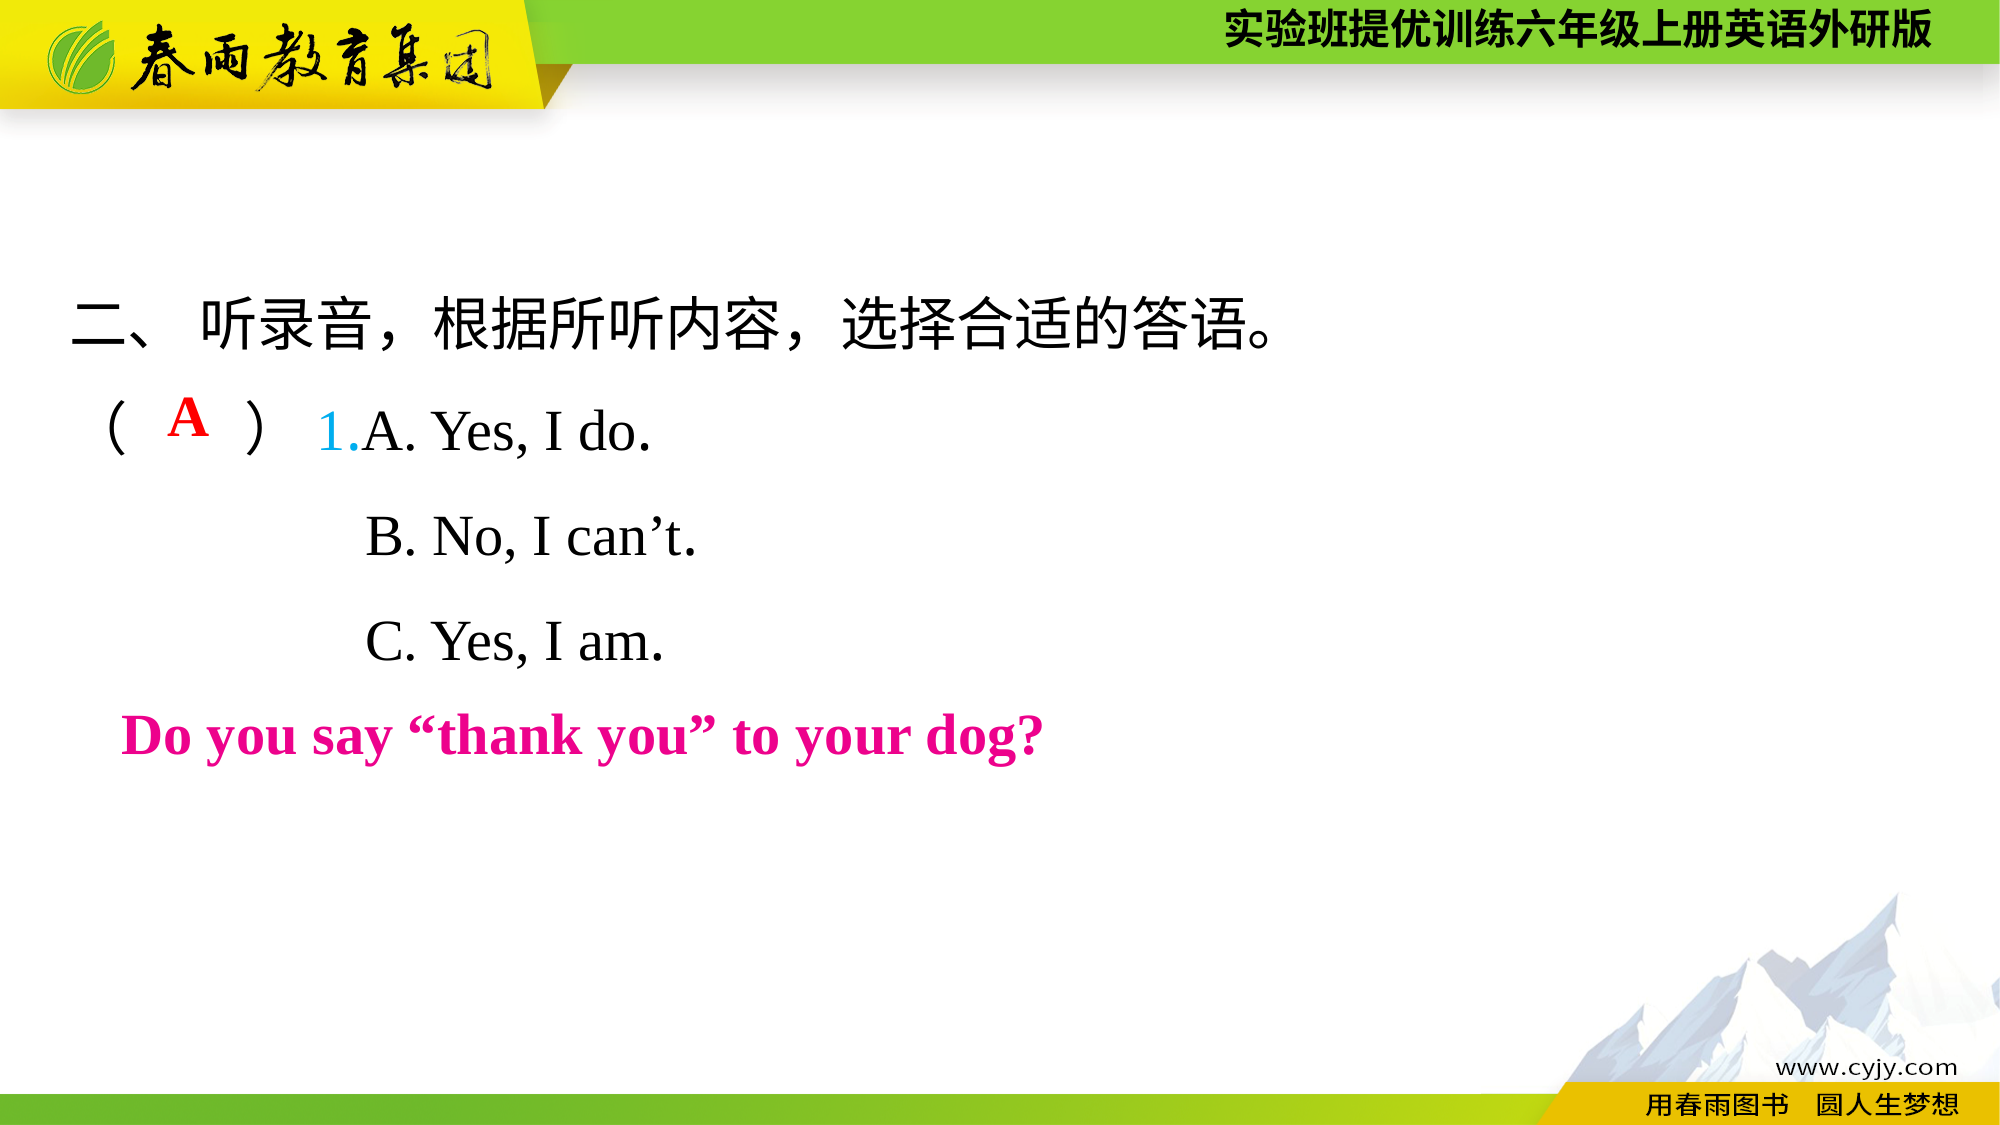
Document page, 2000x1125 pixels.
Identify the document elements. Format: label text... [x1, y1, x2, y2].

list 二、 听录音，根据所听内容，选择合适的答语。 （ ）1.A. Yes, I do. B. No, I can’t. C. Yes, I am. [54, 244, 1939, 671]
picture [0, 0, 2000, 1125]
text_box A [153, 370, 225, 456]
text_box Do you say “thank you” to your dog? [106, 653, 1062, 774]
